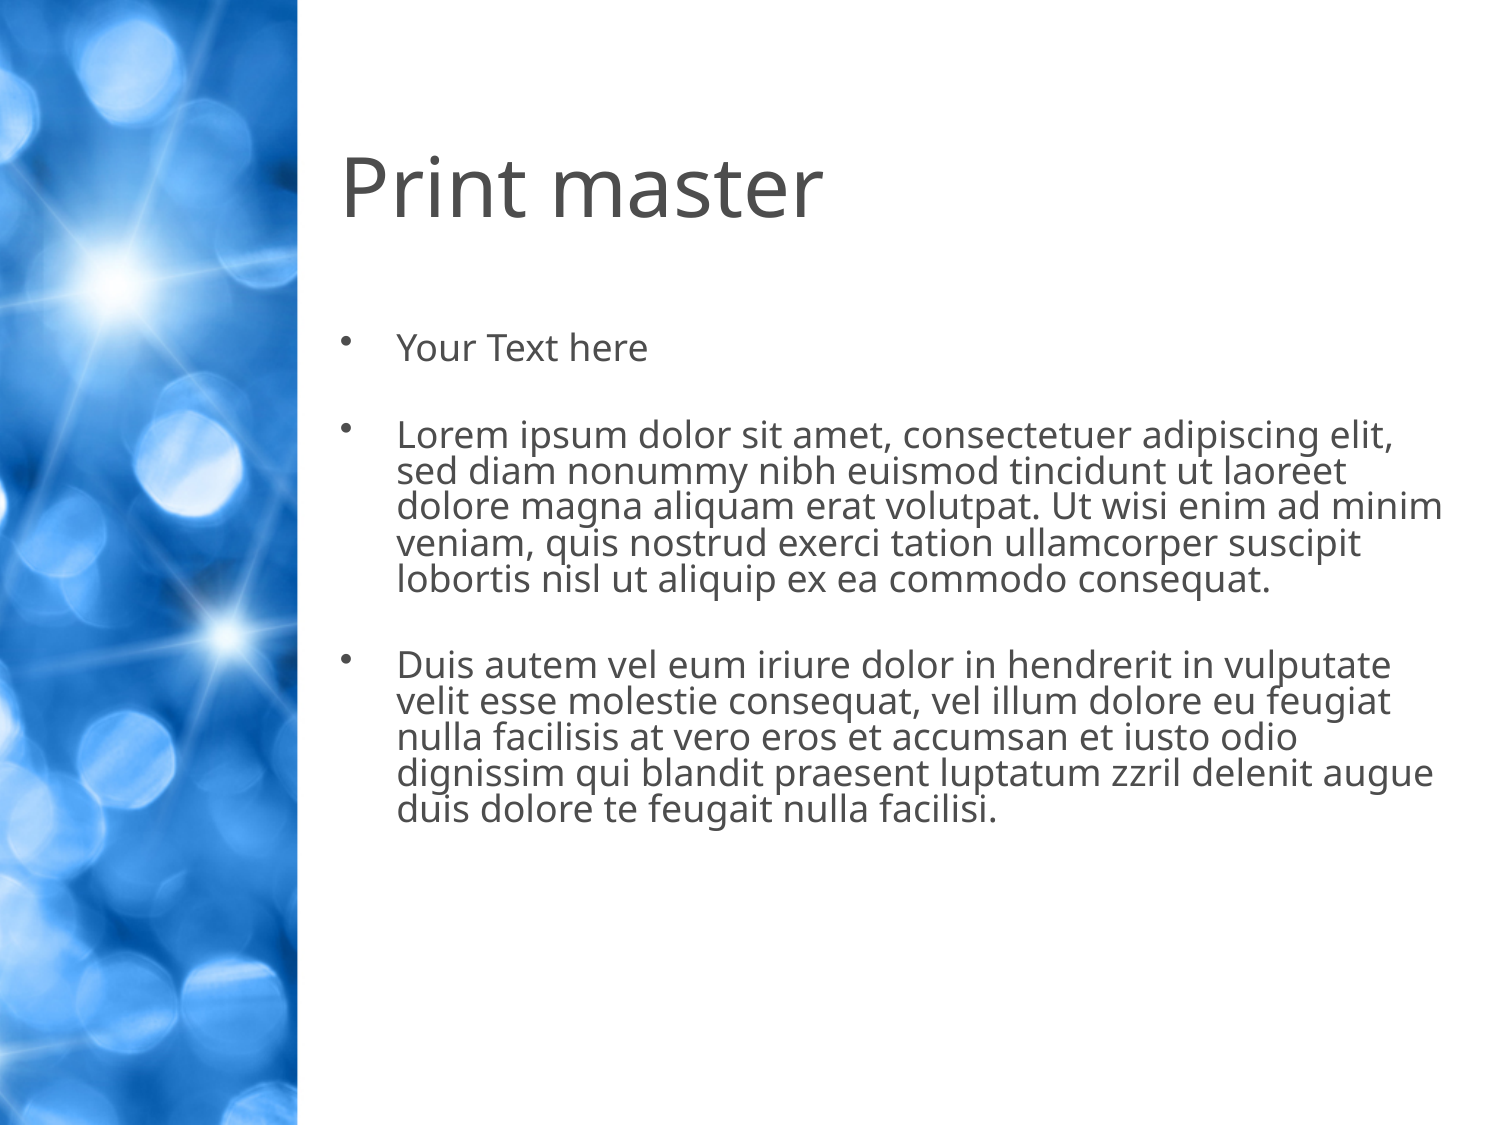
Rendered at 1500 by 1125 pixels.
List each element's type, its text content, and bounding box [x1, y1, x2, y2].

picture [0, 0, 1500, 1125]
list Your Text here Lorem ipsum dolor sit amet, consectetuer adipiscing elit, sed diam nonummy nibh euismod tincidunt ut laoreet dolore magna aliquam erat volutpat. Ut wisi enim ad minim veniam, quis nostrud exerci tation ullamcorper suscipit lobortis nisl ut aliquip ex ea commodo consequat. Duis autem vel eum iriure dolor in hendrerit in vulputate velit esse molestie consequat, vel illum dolore eu feugiat nulla facilisis at vero eros et accumsan et iusto odio dignissim qui blandit praesent luptatum zzril delenit augue duis dolore te feugait nulla facilisi. [324, 324, 1463, 1025]
title Print master [324, 125, 1463, 243]
